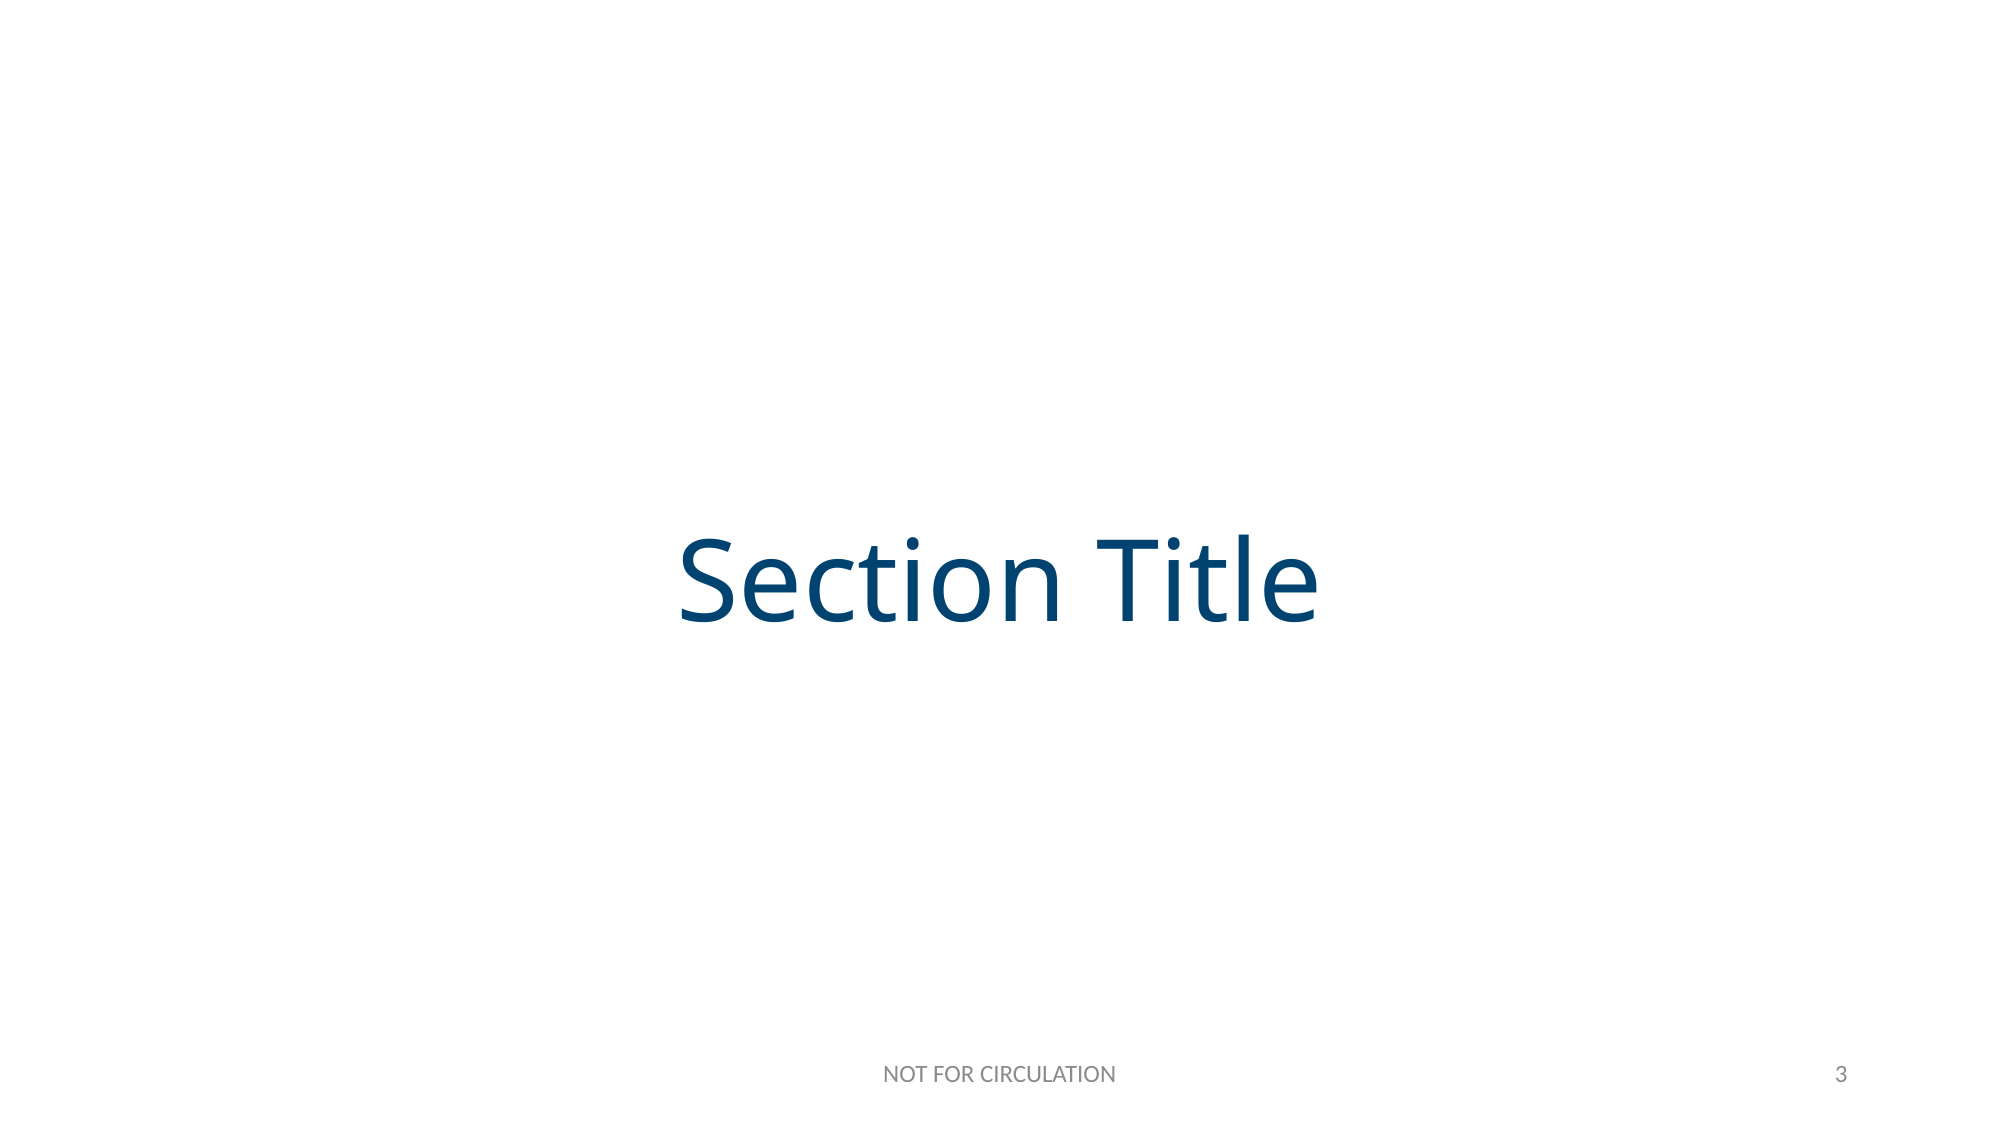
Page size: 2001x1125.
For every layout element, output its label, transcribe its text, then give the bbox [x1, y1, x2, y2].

footer NOT FOR CIRCULATION [662, 1042, 1338, 1103]
title Section Title [648, 503, 1352, 654]
slide_number 3 [1412, 1042, 1863, 1103]
